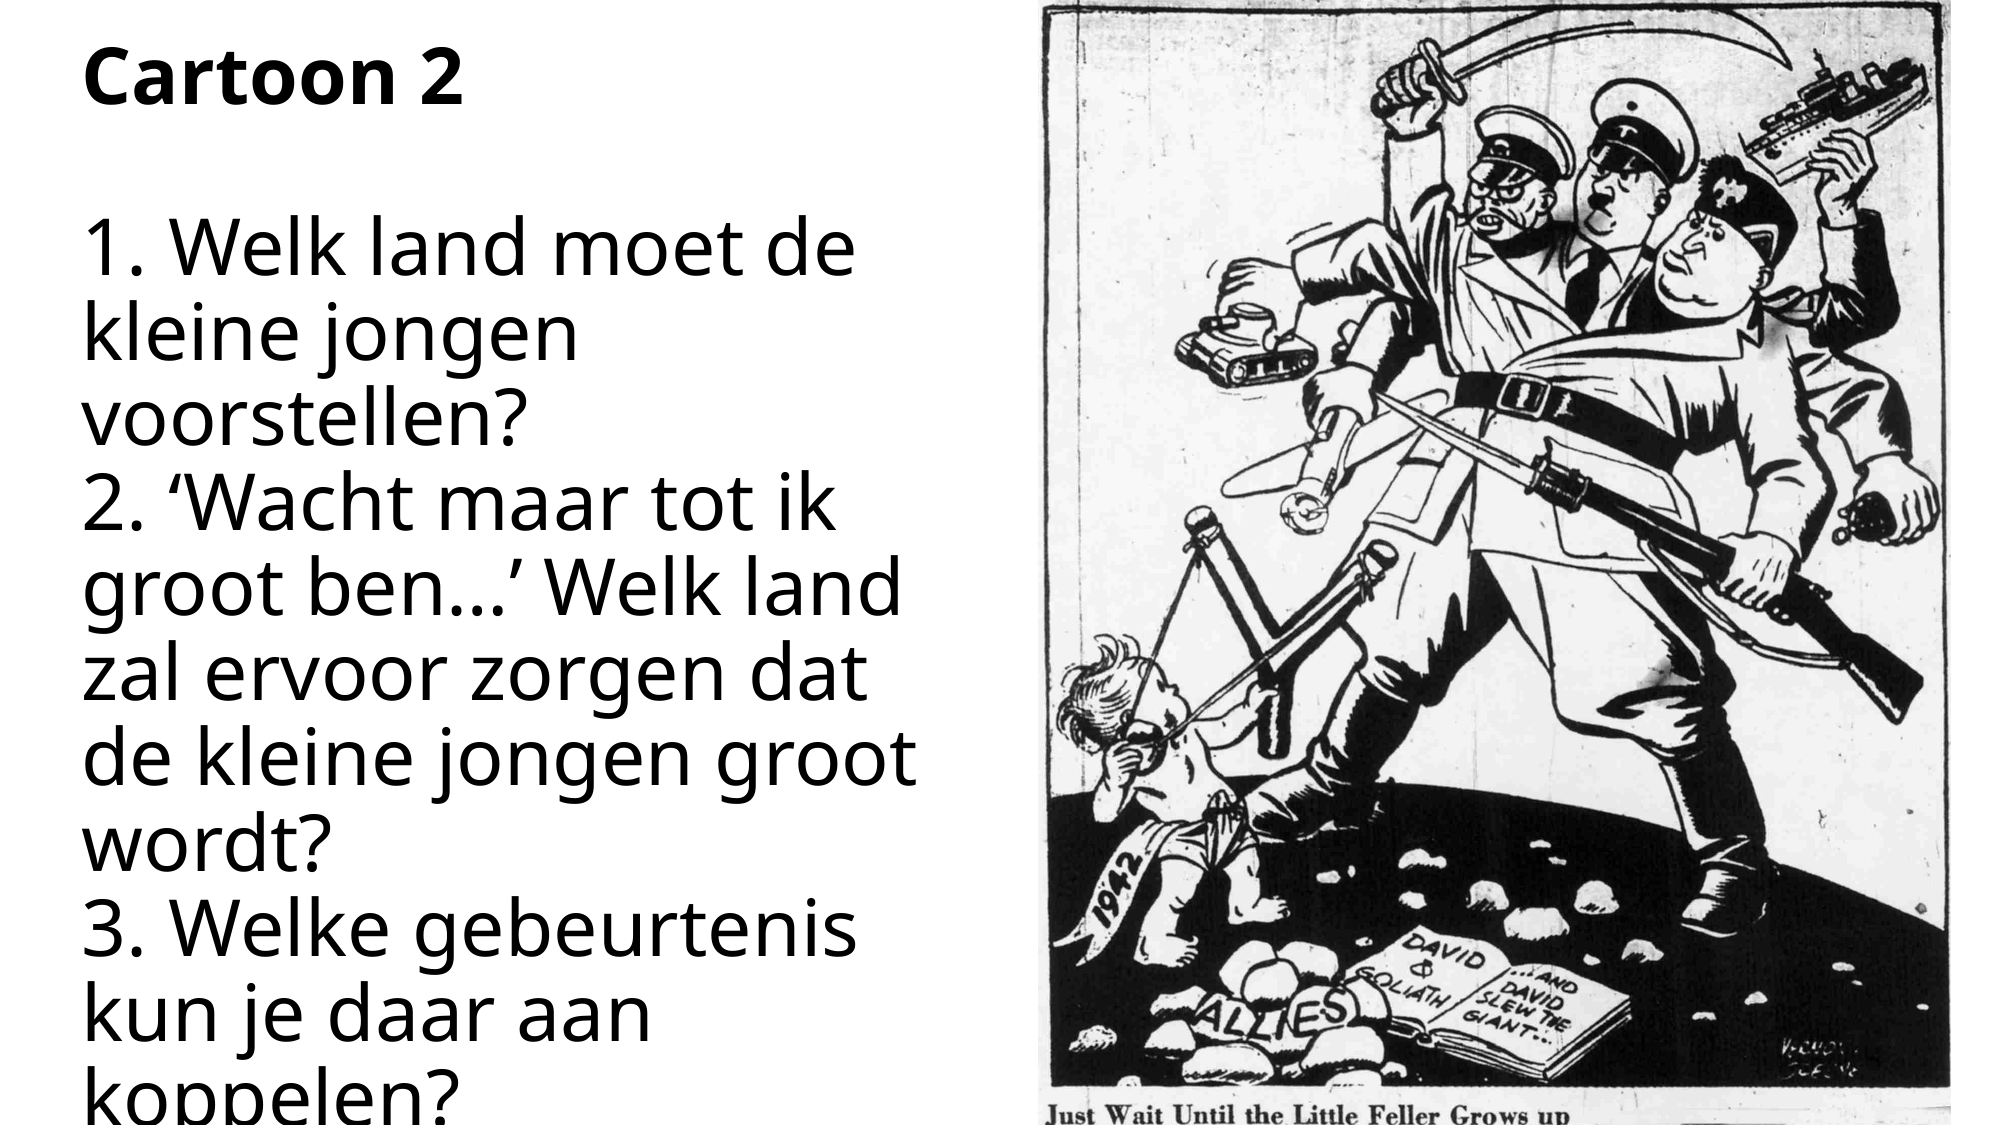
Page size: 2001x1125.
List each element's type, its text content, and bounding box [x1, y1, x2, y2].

text_box Cartoon 2 1. Welk land moet de kleine jongen voorstellen? 2. ‘Wacht maar tot ik groot ben…’ Welk land zal ervoor zorgen dat de kleine jongen groot wordt? 3. Welke gebeurtenis kun je daar aan koppelen? [66, 29, 994, 1125]
picture [1037, 0, 1951, 1125]
